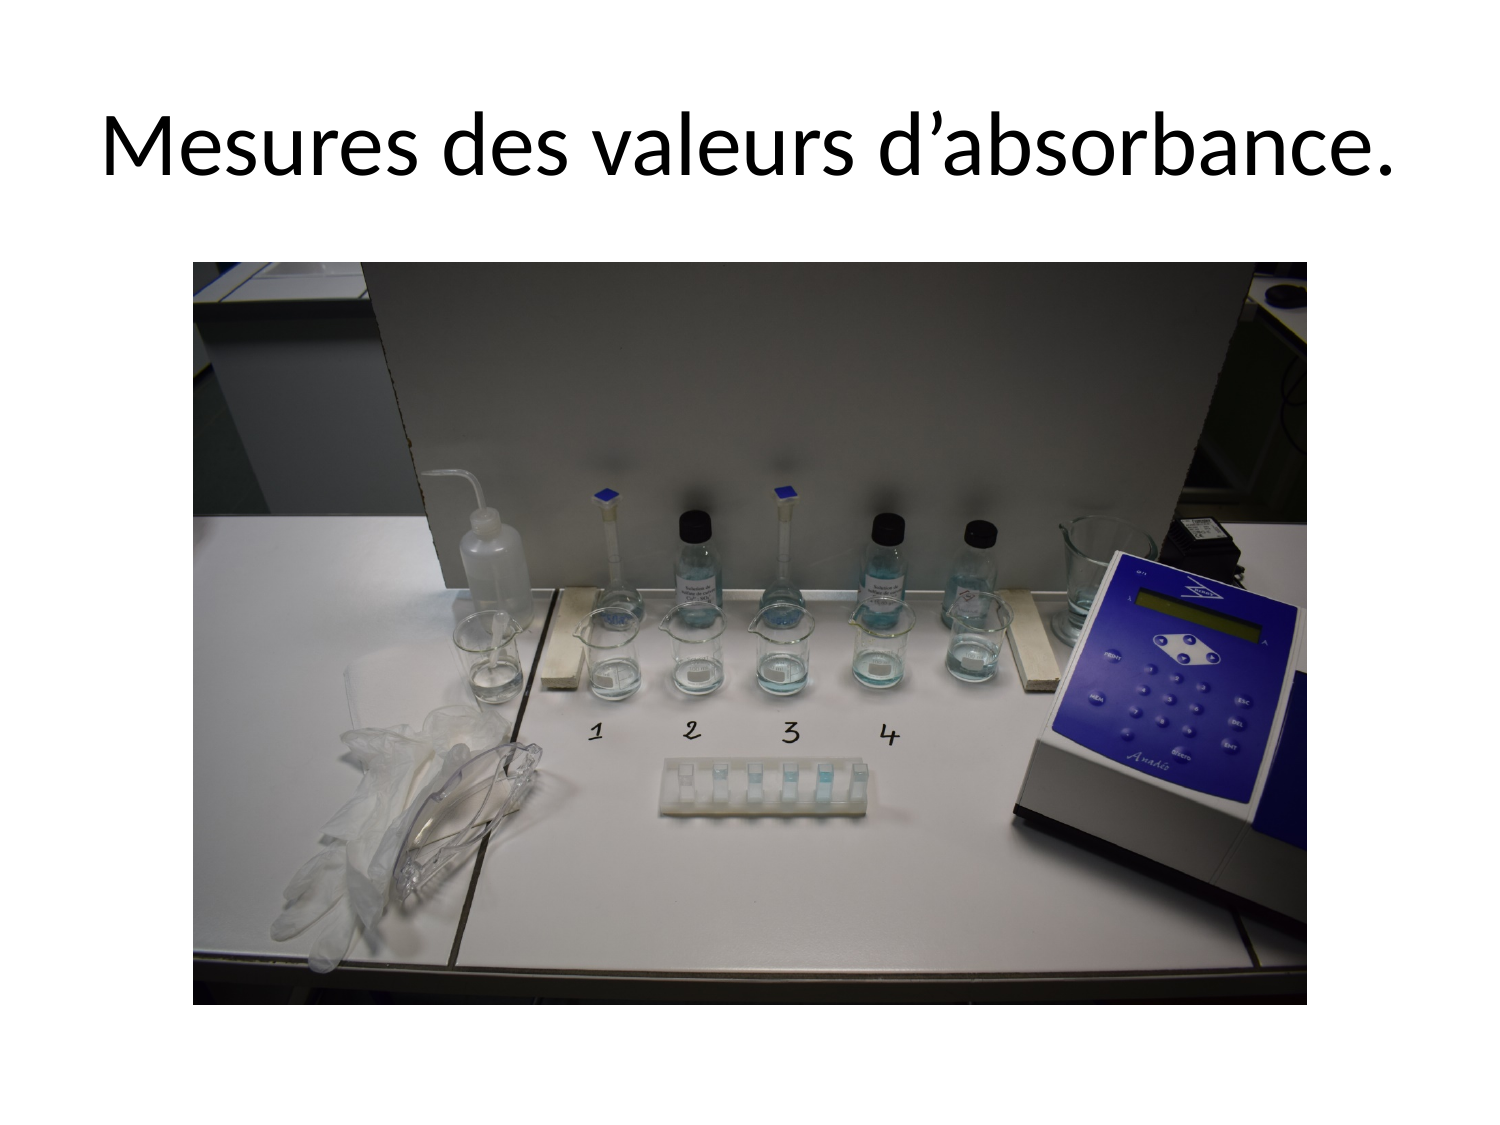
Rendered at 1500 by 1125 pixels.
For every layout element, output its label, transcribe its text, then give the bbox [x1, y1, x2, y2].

title Mesures des valeurs d’absorbance. [75, 45, 1425, 233]
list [192, 262, 1307, 1006]
